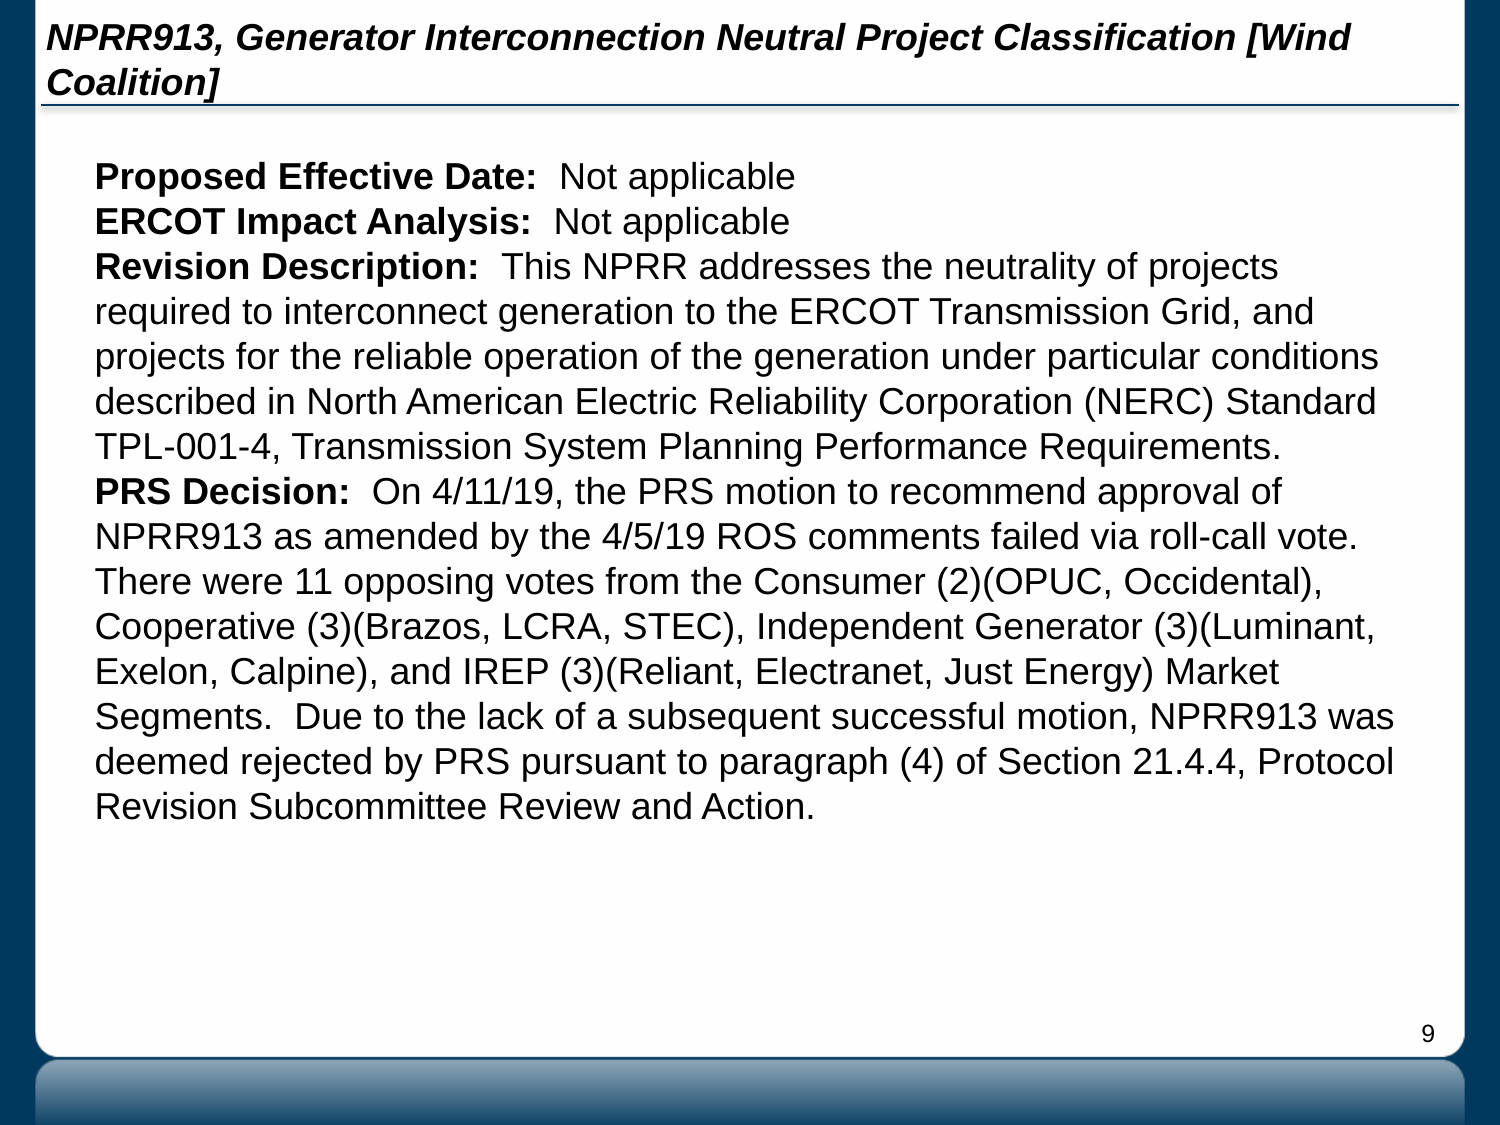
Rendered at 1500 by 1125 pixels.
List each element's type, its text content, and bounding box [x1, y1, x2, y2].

text_box Proposed Effective Date: Not applicable ERCOT Impact Analysis: Not applicable Revision Description: This NPRR addresses the neutrality of projects required to interconnect generation to the ERCOT Transmission Grid, and projects for the reliable operation of the generation under particular conditions described in North American Electric Reliability Corporation (NERC) Standard TPL-001-4, Transmission System Planning Performance Requirements. PRS Decision: On 4/11/19, the PRS motion to recommend approval of NPRR913 as amended by the 4/5/19 ROS comments failed via roll-call vote. There were 11 opposing votes from the Consumer (2)(OPUC, Occidental), Cooperative (3)(Brazos, LCRA, STEC), Independent Generator (3)(Luminant, Exelon, Calpine), and IREP (3)(Reliant, Electranet, Just Energy) Market Segments. Due to the lack of a subsequent successful motion, NPRR913 was deemed rejected by PRS pursuant to paragraph (4) of Section 21.4.4, Protocol Revision Subcommittee Review and Action. [79, 144, 1419, 834]
title NPRR913, Generator Interconnection Neutral Project Classification [Wind Coalition] [31, 20, 1464, 97]
picture [35, 0, 1465, 1125]
